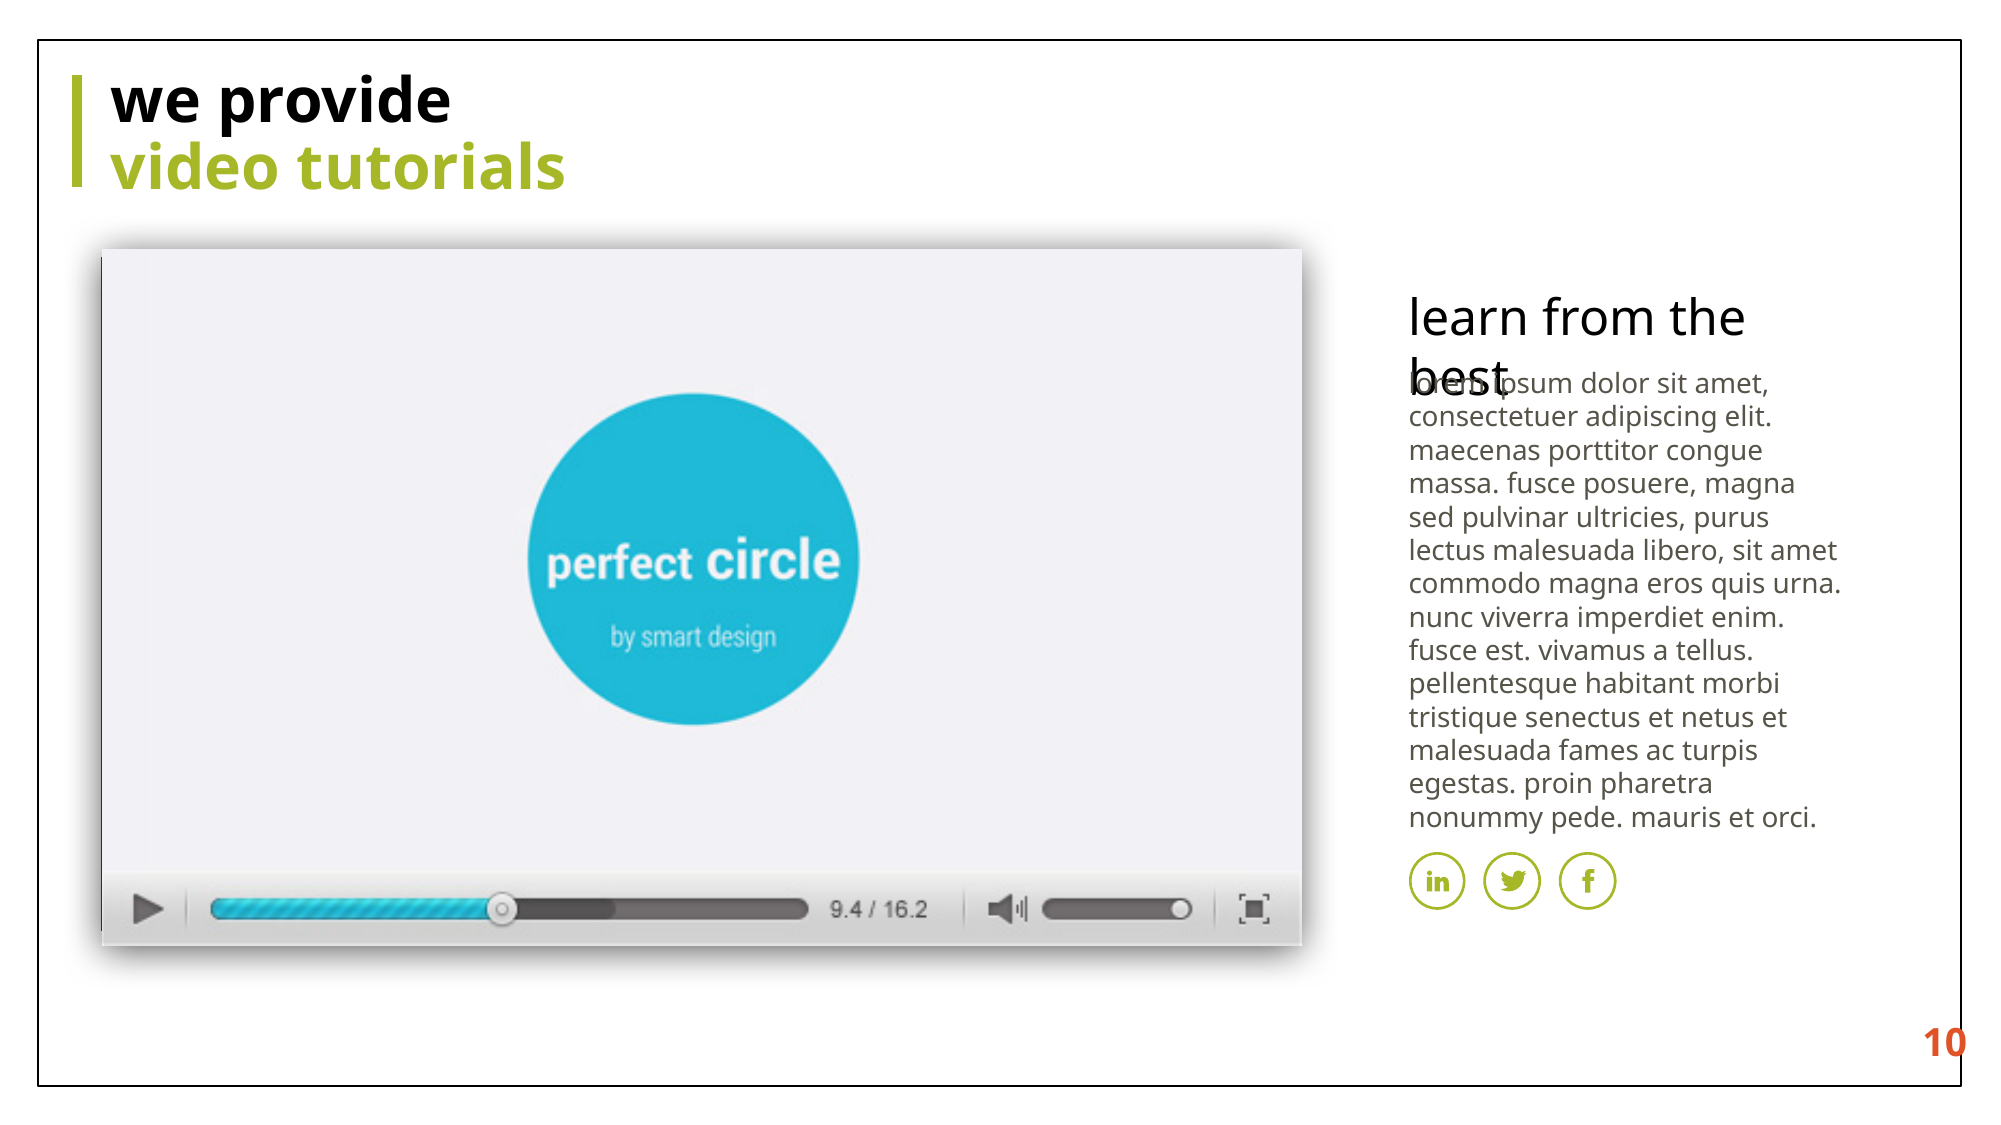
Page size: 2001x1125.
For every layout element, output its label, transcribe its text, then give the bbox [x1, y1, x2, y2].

picture [102, 249, 1303, 947]
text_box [1408, 851, 1617, 911]
slide_number 10 [1850, 1013, 2000, 1076]
text_box learn from the best [1393, 278, 1863, 358]
text_box lorem ipsum dolor sit amet, consectetuer adipiscing elit. maecenas porttitor congue massa. fusce posuere, magna sed pulvinar ultricies, purus lectus malesuada libero, sit amet commodo magna eros quis urna. nunc viverra imperdiet enim. fusce est. vivamus a tellus. pellentesque habitant morbi tristique senectus et netus et malesuada fames ac turpis egestas. proin pharetra nonummy pede. mauris et orci. [1393, 358, 1863, 841]
title we provide video tutorials [95, 59, 692, 212]
